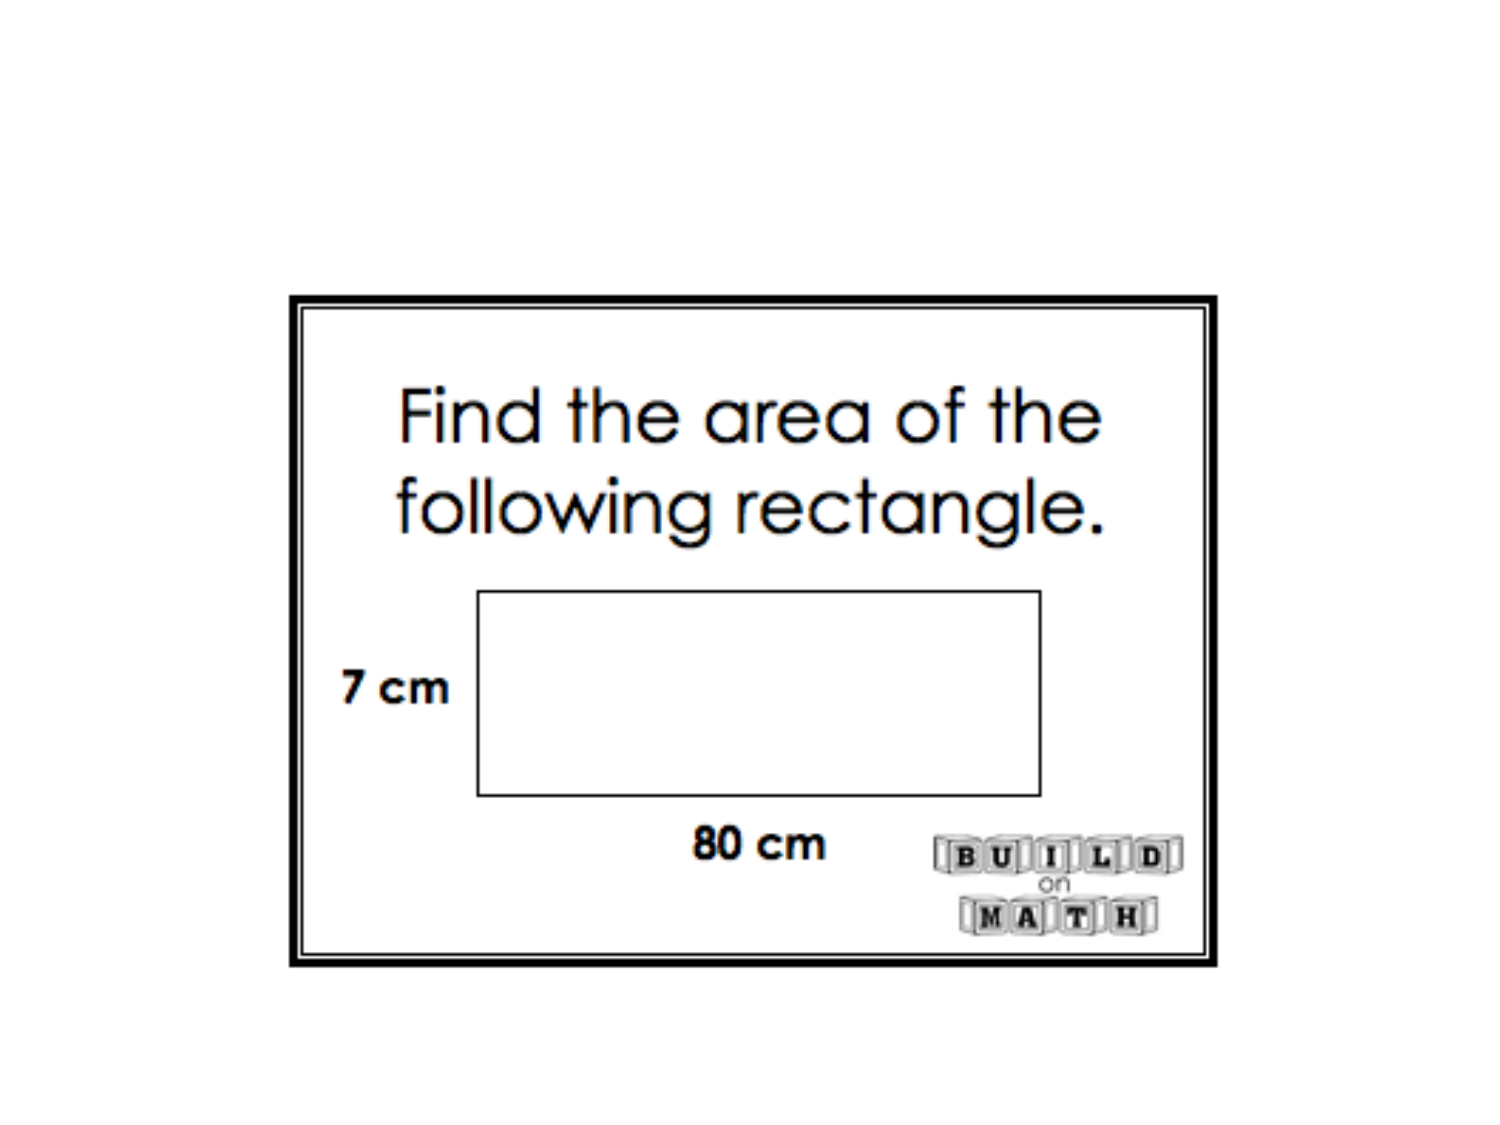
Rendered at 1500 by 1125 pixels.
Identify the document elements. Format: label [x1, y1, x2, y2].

list [74, 262, 1426, 1006]
